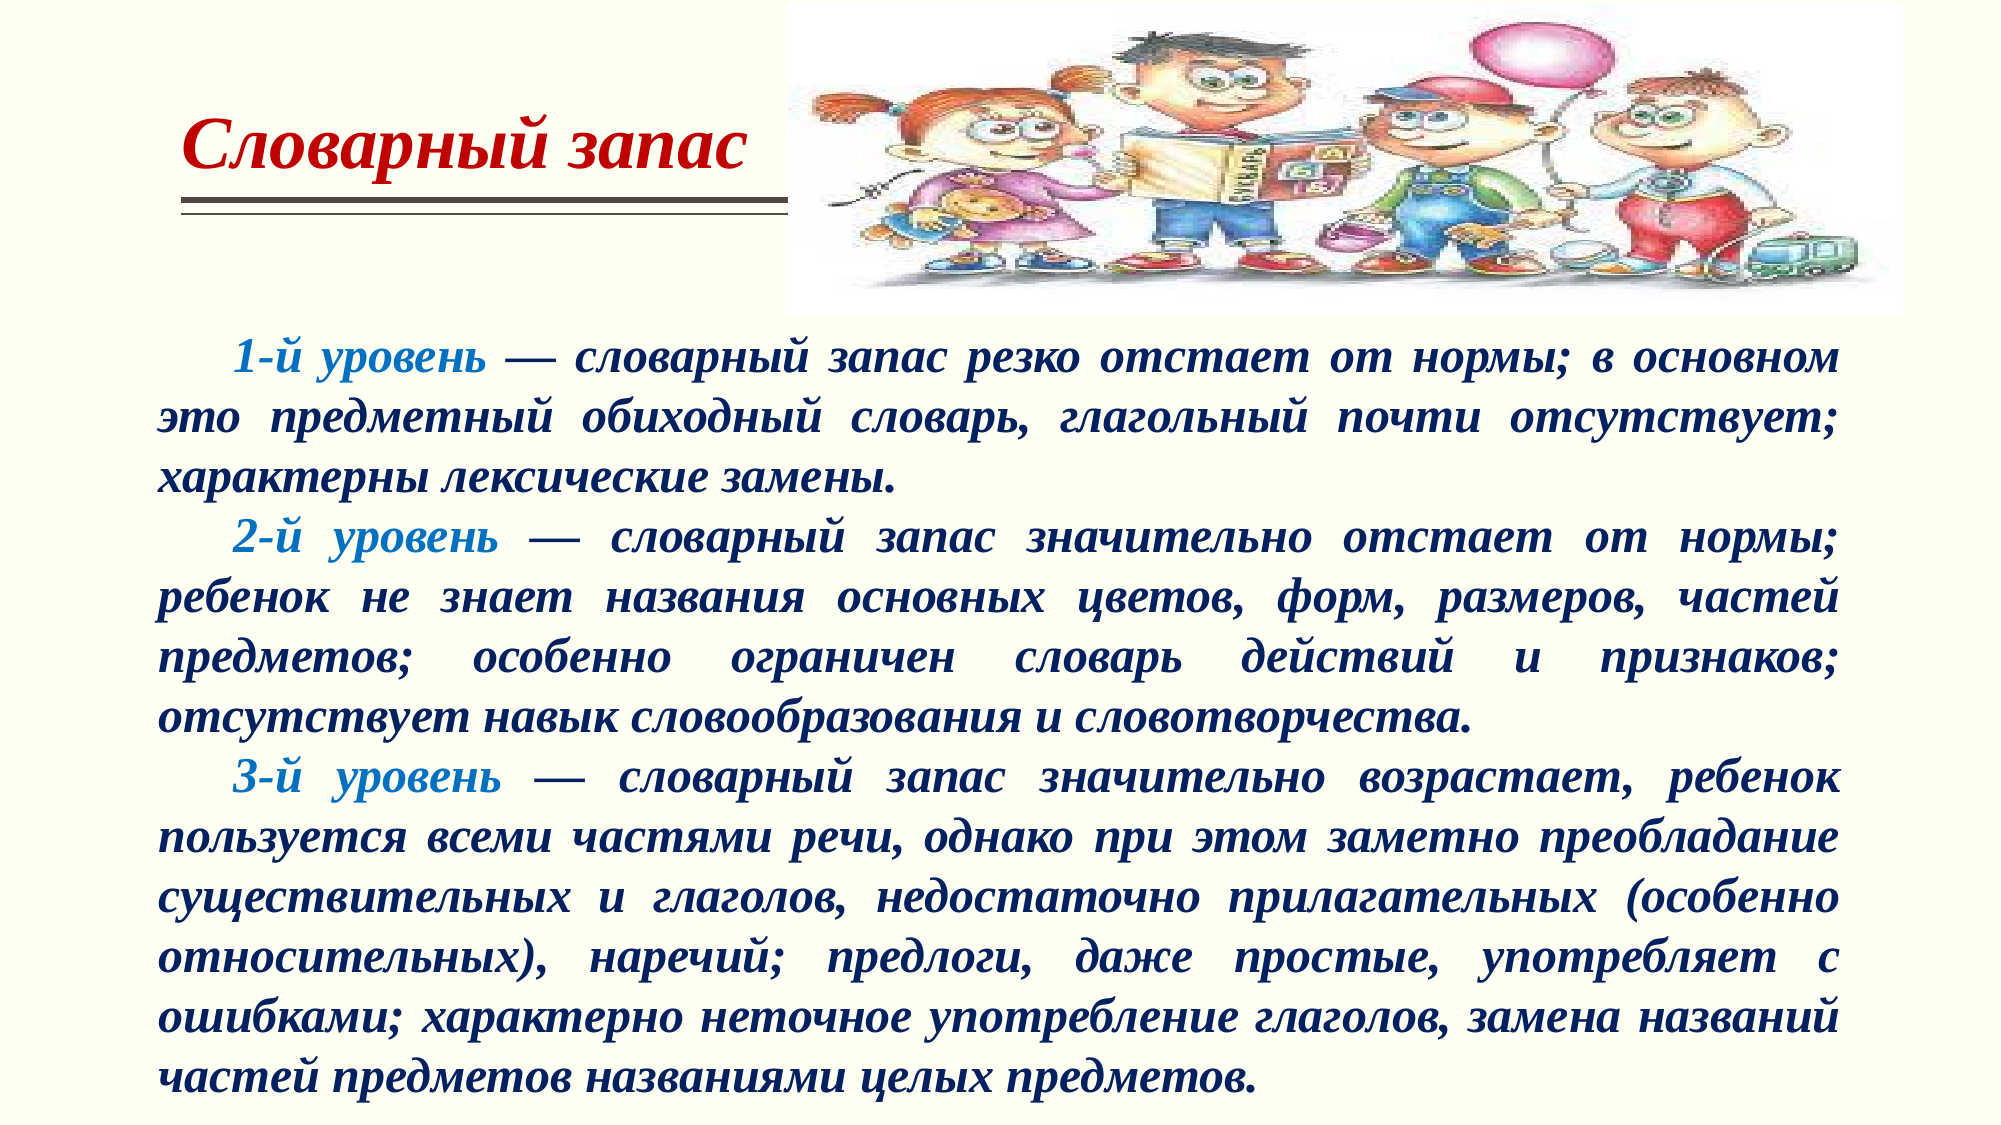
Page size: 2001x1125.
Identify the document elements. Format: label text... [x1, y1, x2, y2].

text_box 1-й уровень — словарный запас резко отстает от нормы; в основном это предметный обиходный словарь, глагольный почти отсутствует; характерны лексические замены. 2-й уровень — словарный запас значительно отстает от нормы; ребенок не знает названия основных цветов, форм, размеров, частей предметов; особенно ограничен словарь действий и признаков; отсутствует навык словообразования и словотворчества. 3-й уровень — словарный запас значительно возрастает, ребенок пользуется всеми частями речи, однако при этом заметно преобладание существительных и глаголов, недостаточно прилагательных (особенно относительных), наречий; предлоги, даже простые, употребляет с ошибками; характерно неточное употребление глаголов, замена названий частей предметов названиями целых предметов. [143, 314, 1856, 1125]
picture [788, 4, 1903, 315]
title Словарный запас [181, 55, 782, 193]
